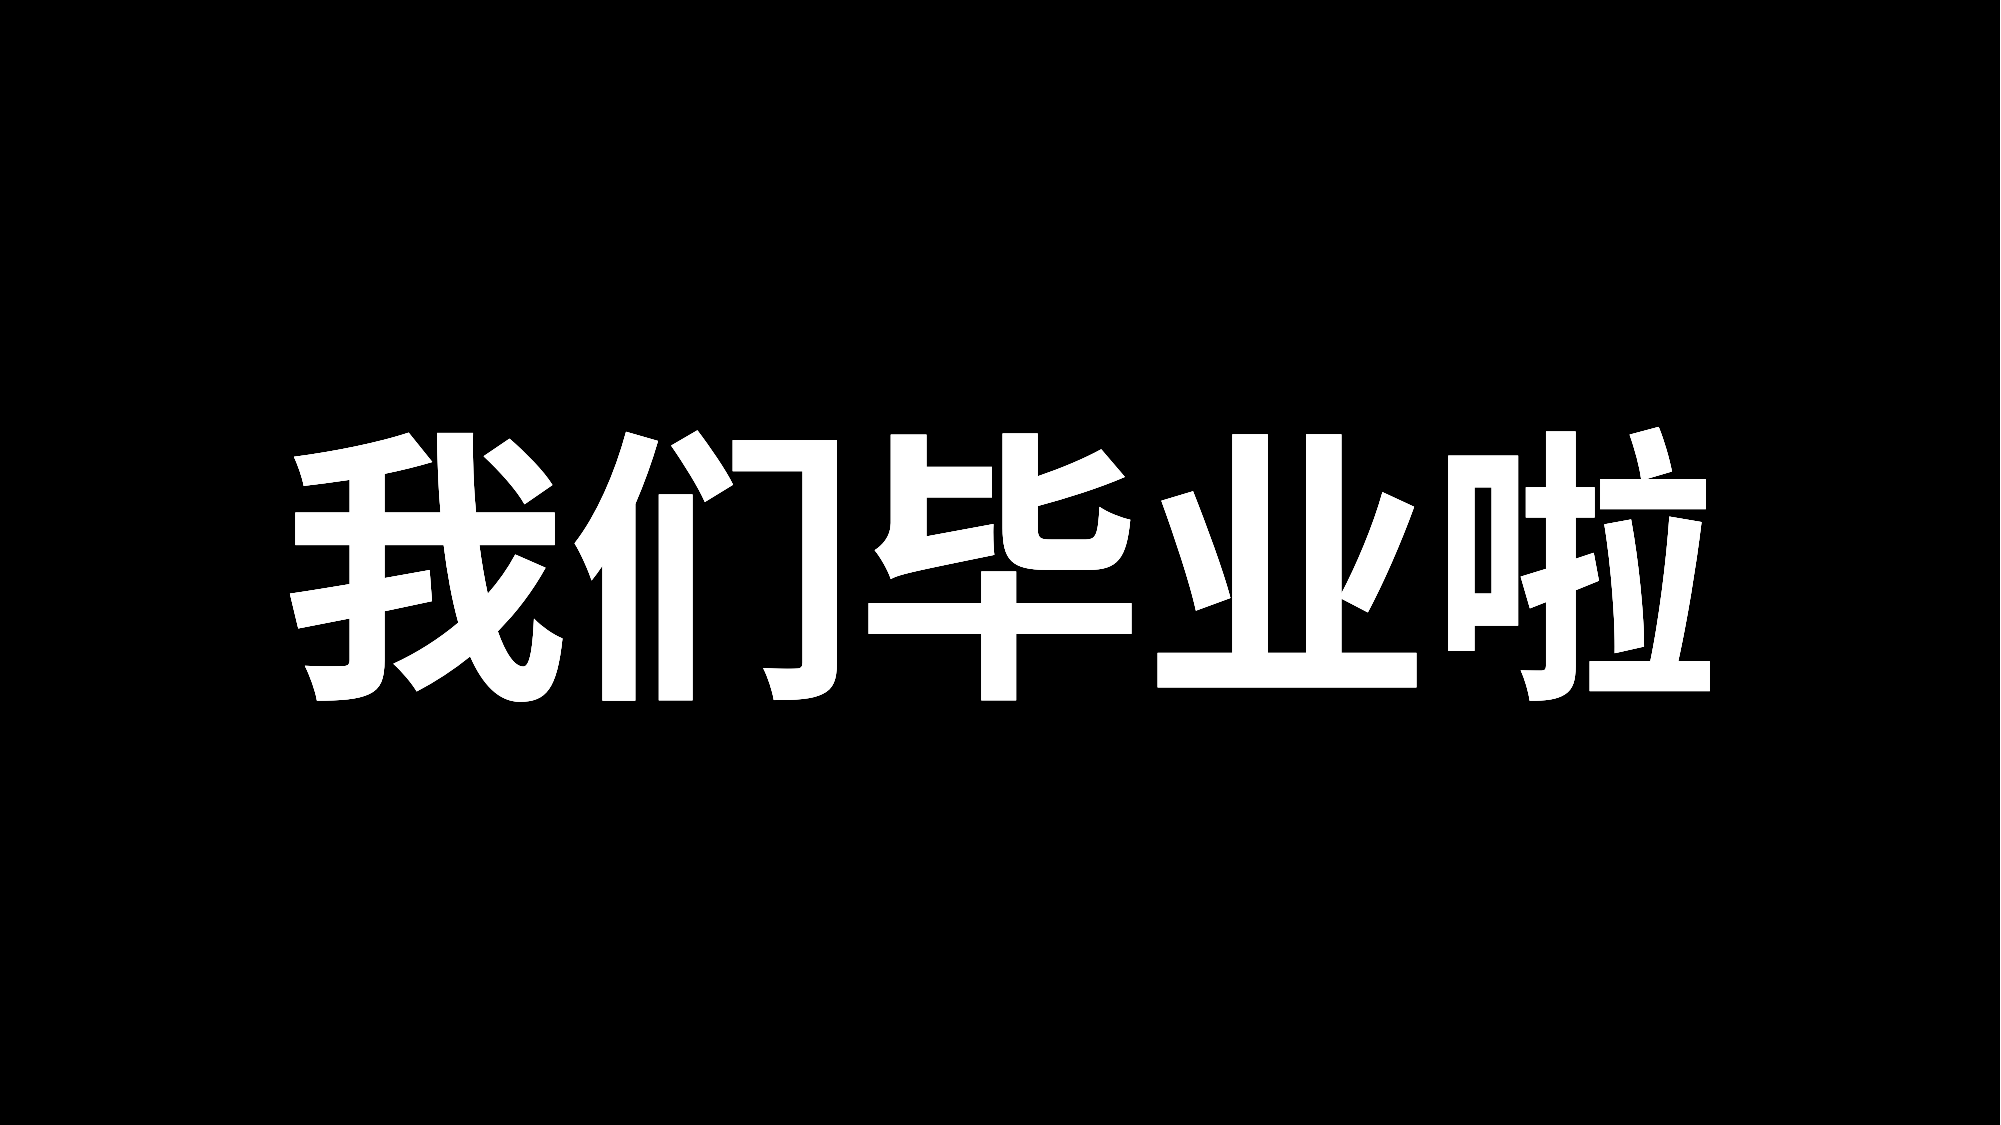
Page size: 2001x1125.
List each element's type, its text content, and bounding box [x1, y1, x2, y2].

text_box 我们毕业啦 [180, 380, 1820, 741]
